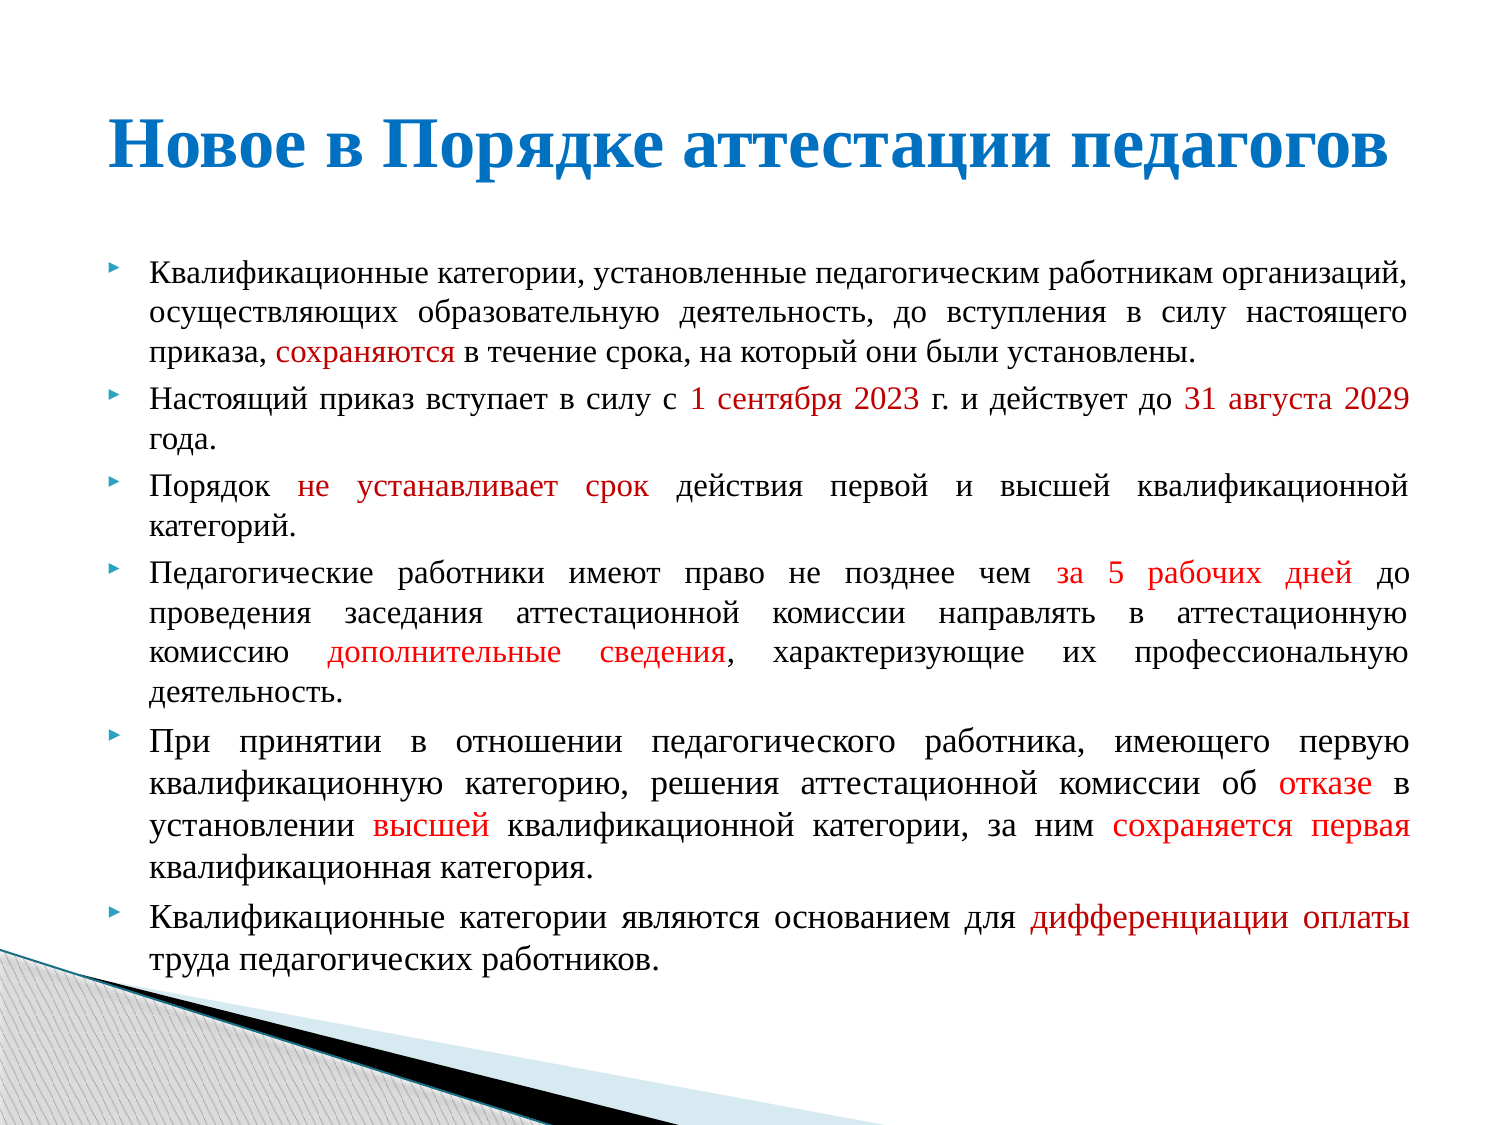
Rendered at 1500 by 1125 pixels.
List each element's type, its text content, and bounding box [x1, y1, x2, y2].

title Новое в Порядке аттестации педагогов [75, 45, 1425, 233]
list Квалификационные категории, установленные педагогическим работникам организаций, осуществляющих образовательную деятельность, до вступления в силу настоящего приказа, сохраняются в течение срока, на который они были установлены. Настоящий приказ вступает в силу с 1 сентября 2023 г. и действует до 31 августа 2029 года. Порядок не устанавливает срок действия первой и высшей квалификационной категорий. Педагогические работники имеют право не позднее чем за 5 рабочих дней до проведения заседания аттестационной комиссии направлять в аттестационную комиссию дополнительные сведения, характеризующие их профессиональную деятельность. При принятии в отношении педагогического работника, имеющего первую квалификационную категорию, решения аттестационной комиссии об отказе в установлении высшей квалификационной категории, за ним сохраняется первая квалификационная категория. Квалификационные категории являются основанием для дифференциации оплаты труда педагогических работников. [75, 243, 1425, 986]
